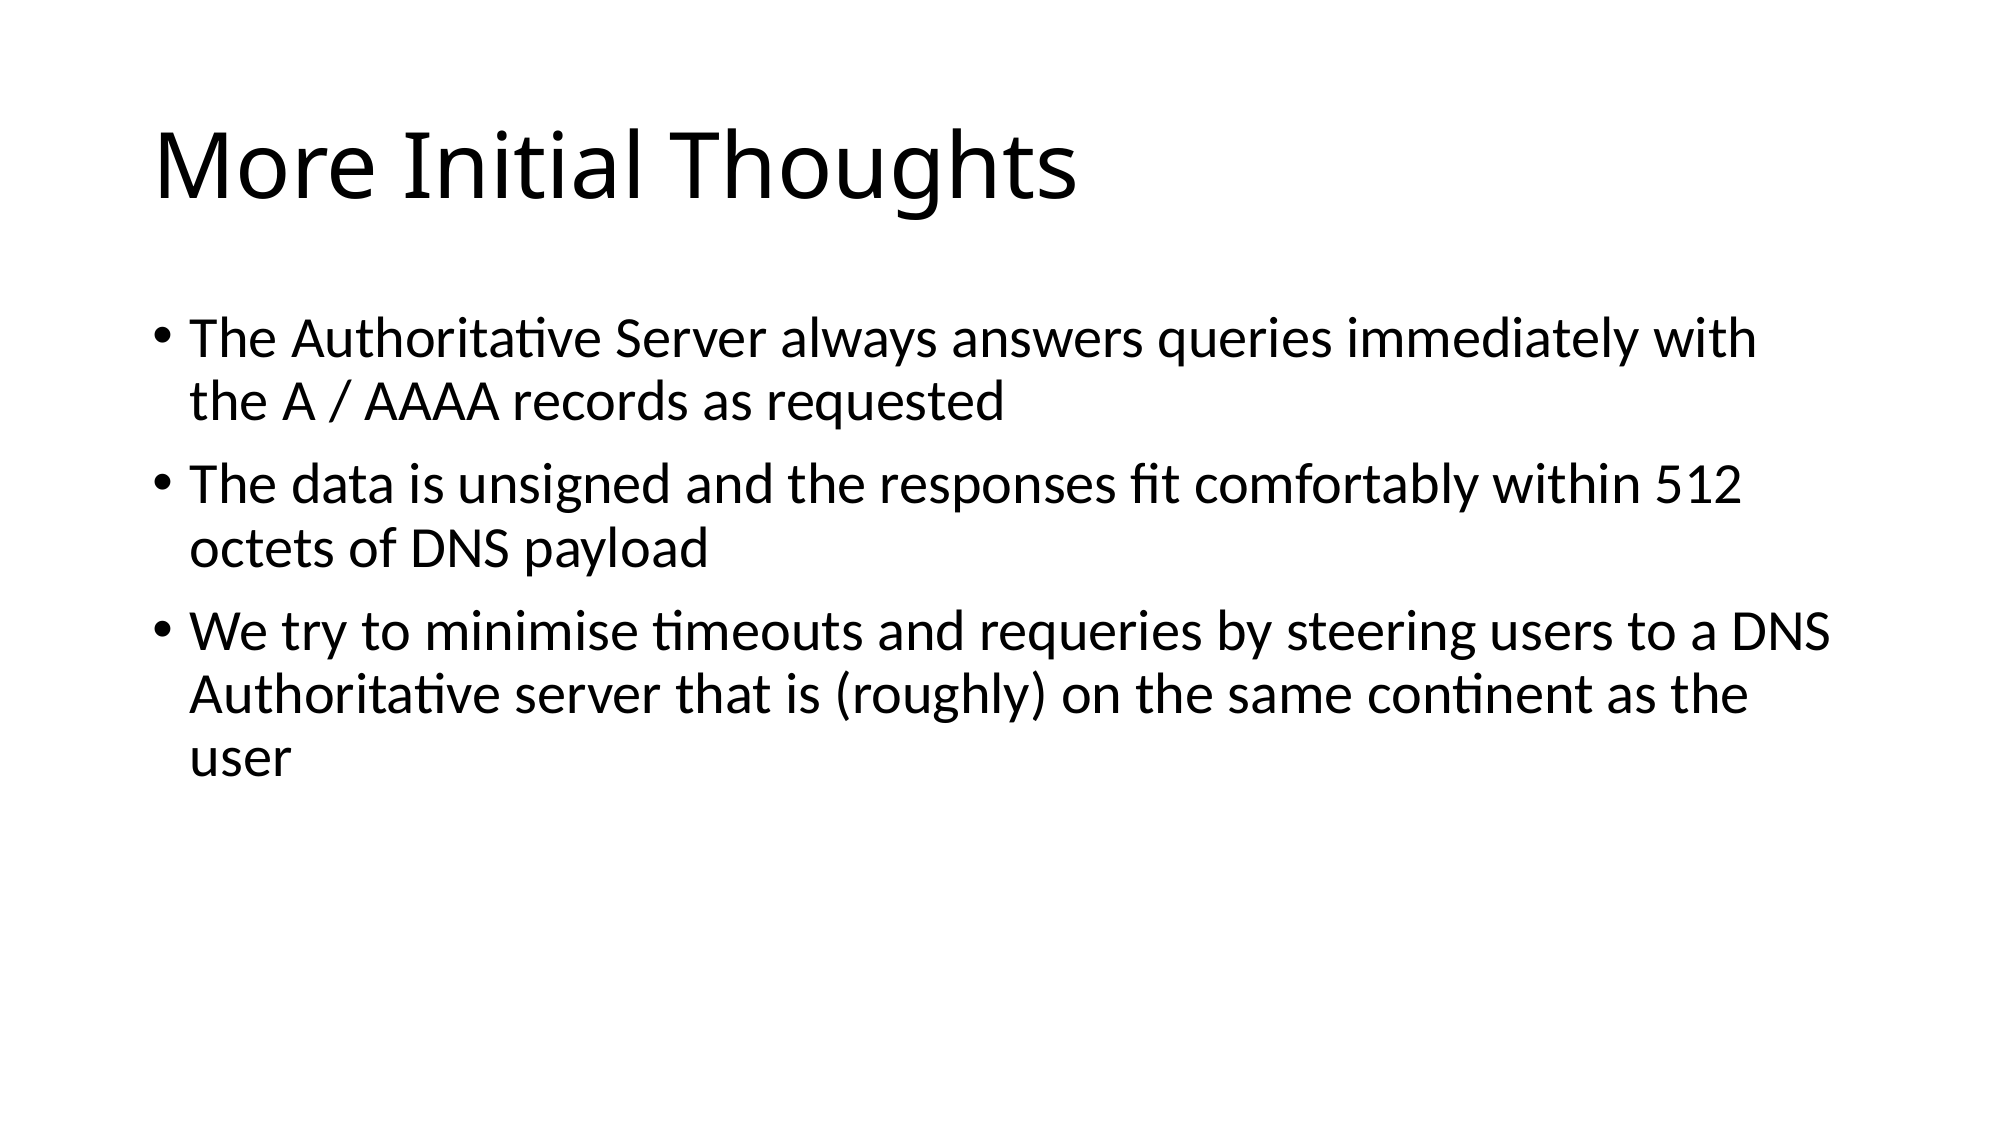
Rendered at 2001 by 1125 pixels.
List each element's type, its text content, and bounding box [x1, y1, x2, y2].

title More Initial Thoughts [137, 59, 1863, 278]
list The Authoritative Server always answers queries immediately with the A / AAAA records as requested The data is unsigned and the responses fit comfortably within 512 octets of DNS payload We try to minimise timeouts and requeries by steering users to a DNS Authoritative server that is (roughly) on the same continent as the user [137, 299, 1863, 1014]
